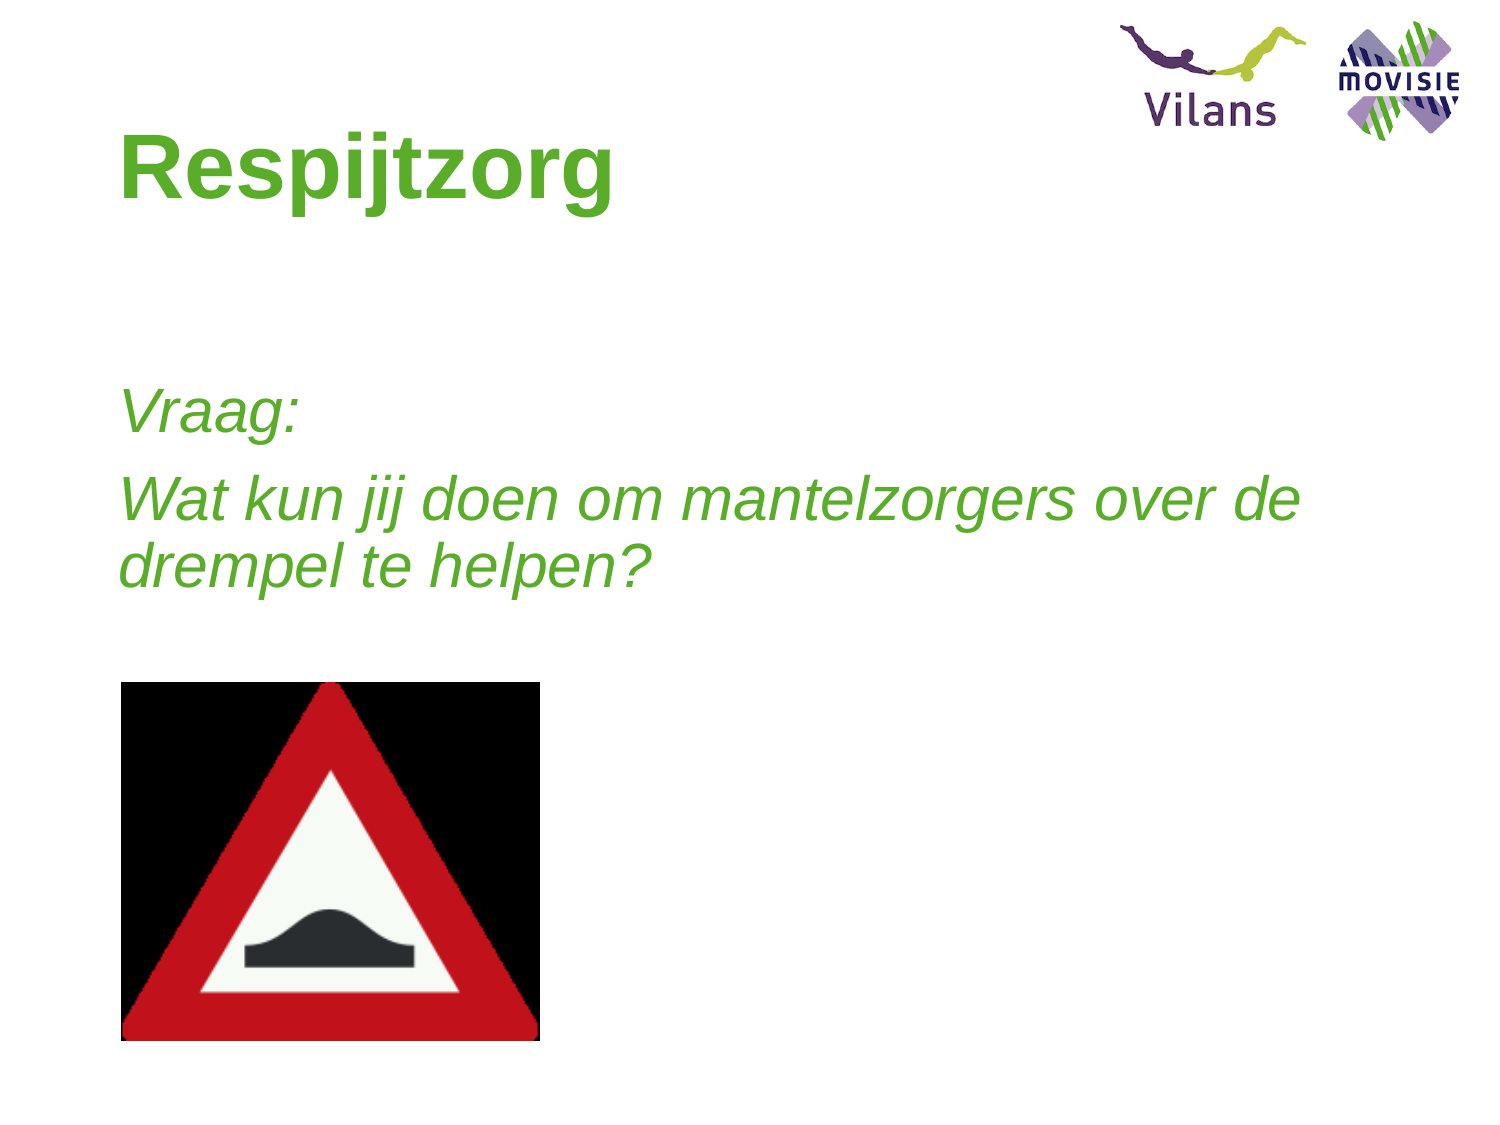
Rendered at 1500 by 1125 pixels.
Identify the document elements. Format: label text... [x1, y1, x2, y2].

title Respijtzorg [103, 59, 1397, 278]
picture [120, 682, 540, 1041]
picture [1120, 25, 1306, 126]
list Vraag: Wat kun jij doen om mantelzorgers over de drempel te helpen? [103, 279, 1397, 816]
picture [1339, 21, 1459, 141]
